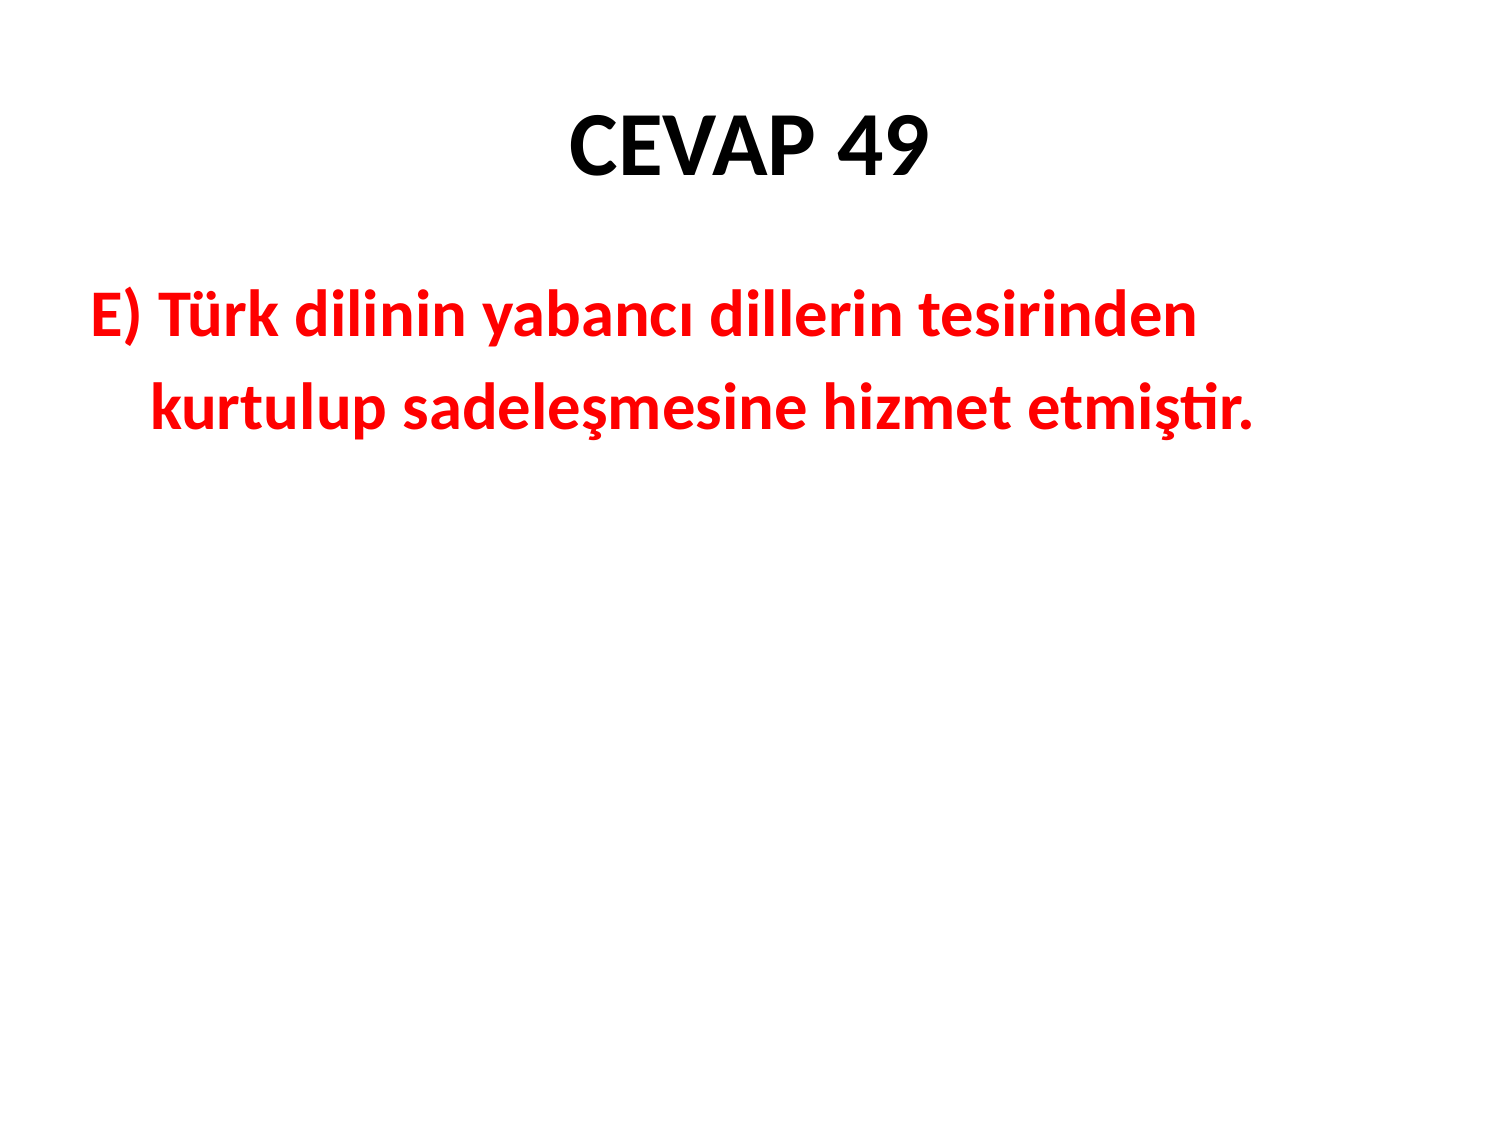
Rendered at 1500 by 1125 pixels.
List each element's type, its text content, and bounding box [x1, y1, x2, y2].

title CEVAP 49 [75, 45, 1425, 233]
list E) Türk dilinin yabancı dillerin tesirinden kurtulup sadeleşmesine hizmet etmiştir. [75, 262, 1425, 1005]
